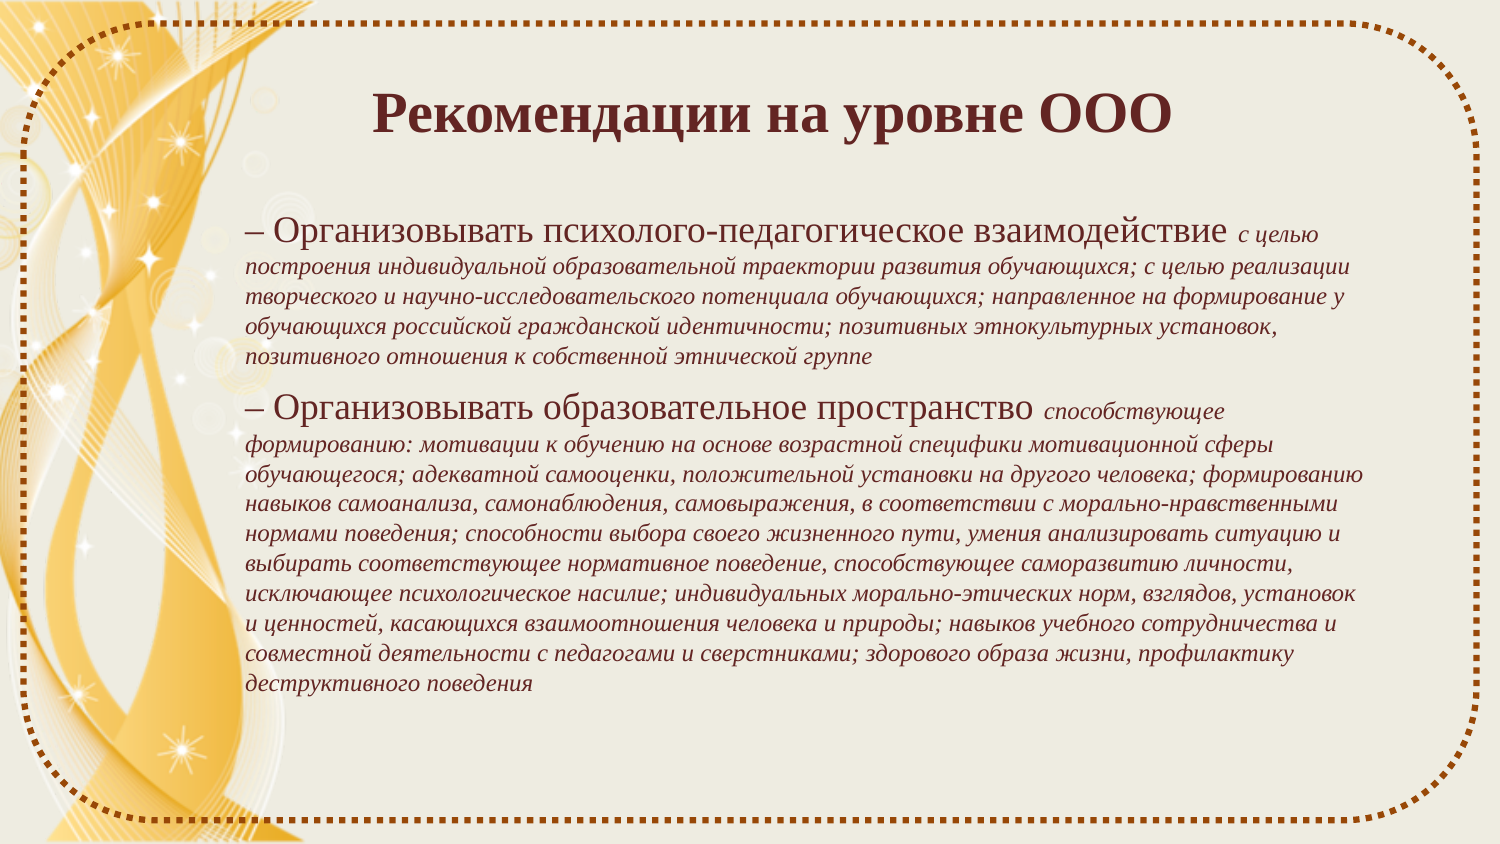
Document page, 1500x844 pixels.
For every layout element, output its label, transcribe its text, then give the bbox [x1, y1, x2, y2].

text_box – Организовывать психолого-педагогическое взаимодействие с целью построения индивидуальной образовательной траектории развития обучающихся; с целью реализации творческого и научно-исследовательского потенциала обучающихся; направленное на формирование у обучающихся российской гражданской идентичности; позитивных этнокультурных установок, позитивного отношения к собственной этнической группе – Организовывать образовательное пространство способствующее формированию: мотивации к обучению на основе возрастной специфики мотивационной сферы обучающегося; адекватной самооценки, положительной установки на другого человека; формированию навыков самоанализа, самонаблюдения, самовыражения, в соответствии с морально-нравственными нормами поведения; способности выбора своего жизненного пути, умения анализировать ситуацию и выбирать соответствующее нормативное поведение, способствующее саморазвитию личности, исключающее психологическое насилие; индивидуальных морально-этических норм, взглядов, установок и ценностей, касающихся взаимоотношения человека и природы; навыков учебного сотрудничества и совместной деятельности с педагогами и сверстниками; здорового образа жизни, профилактику деструктивного поведения [230, 197, 1388, 704]
title Рекомендации на уровне ООО [265, 45, 1282, 174]
picture [0, 0, 320, 844]
